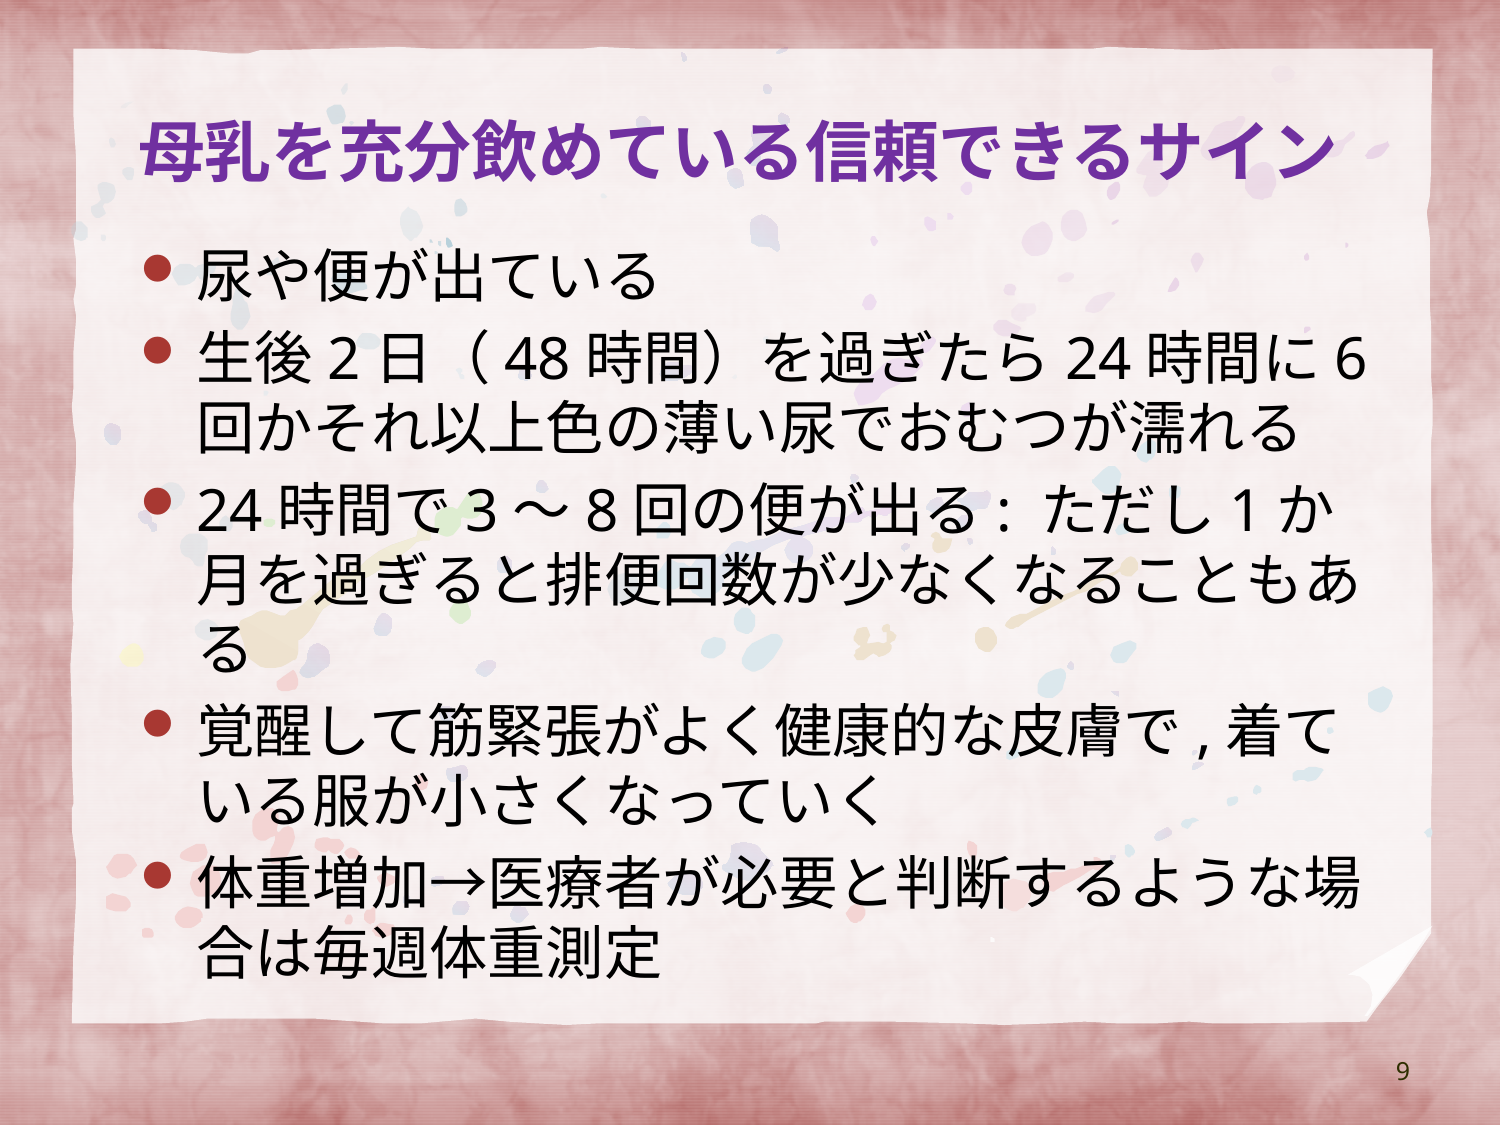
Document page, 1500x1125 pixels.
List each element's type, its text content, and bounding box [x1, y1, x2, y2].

list 尿や便が出ている 生後2日（48時間）を過ぎたら24時間に6回かそれ以上色の薄い尿でおむつが濡れる 24時間で3〜8回の便が出る: ただし1か月を過ぎると排便回数が少なくなることもある 覚醒して筋緊張がよく健康的な皮膚で,着ている服が小さくなっていく 体重増加→医療者が必要と判断するような場合は毎週体重測定 [124, 231, 1403, 988]
slide_number 9 [1074, 1042, 1425, 1103]
title 母乳を充分飲めている信頼できるサイン [76, 102, 1400, 197]
